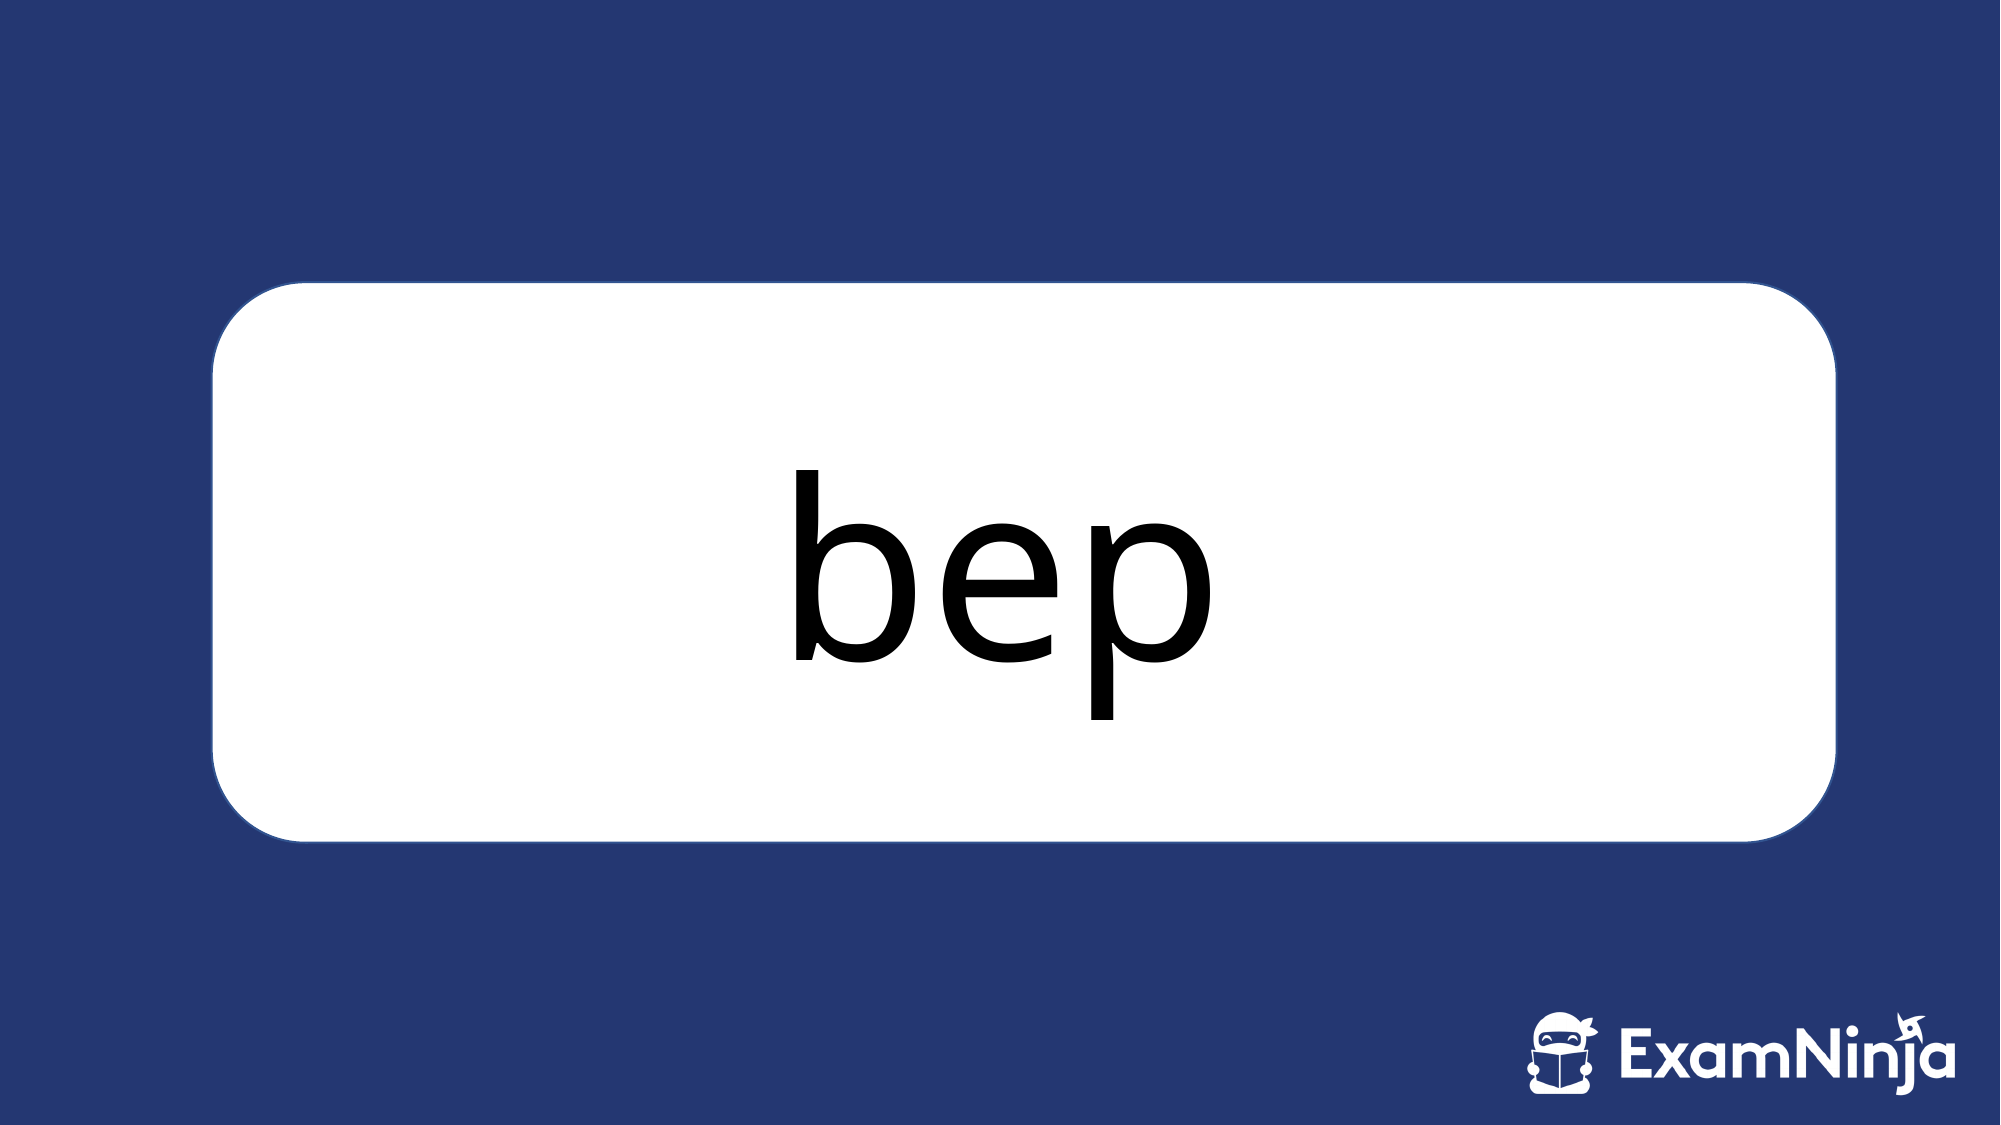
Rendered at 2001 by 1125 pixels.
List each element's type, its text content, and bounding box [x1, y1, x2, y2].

text_box [210, 719, 1838, 844]
text_box [210, 281, 1838, 403]
text_box bep [143, 403, 1857, 719]
picture [1501, 1003, 1979, 1102]
